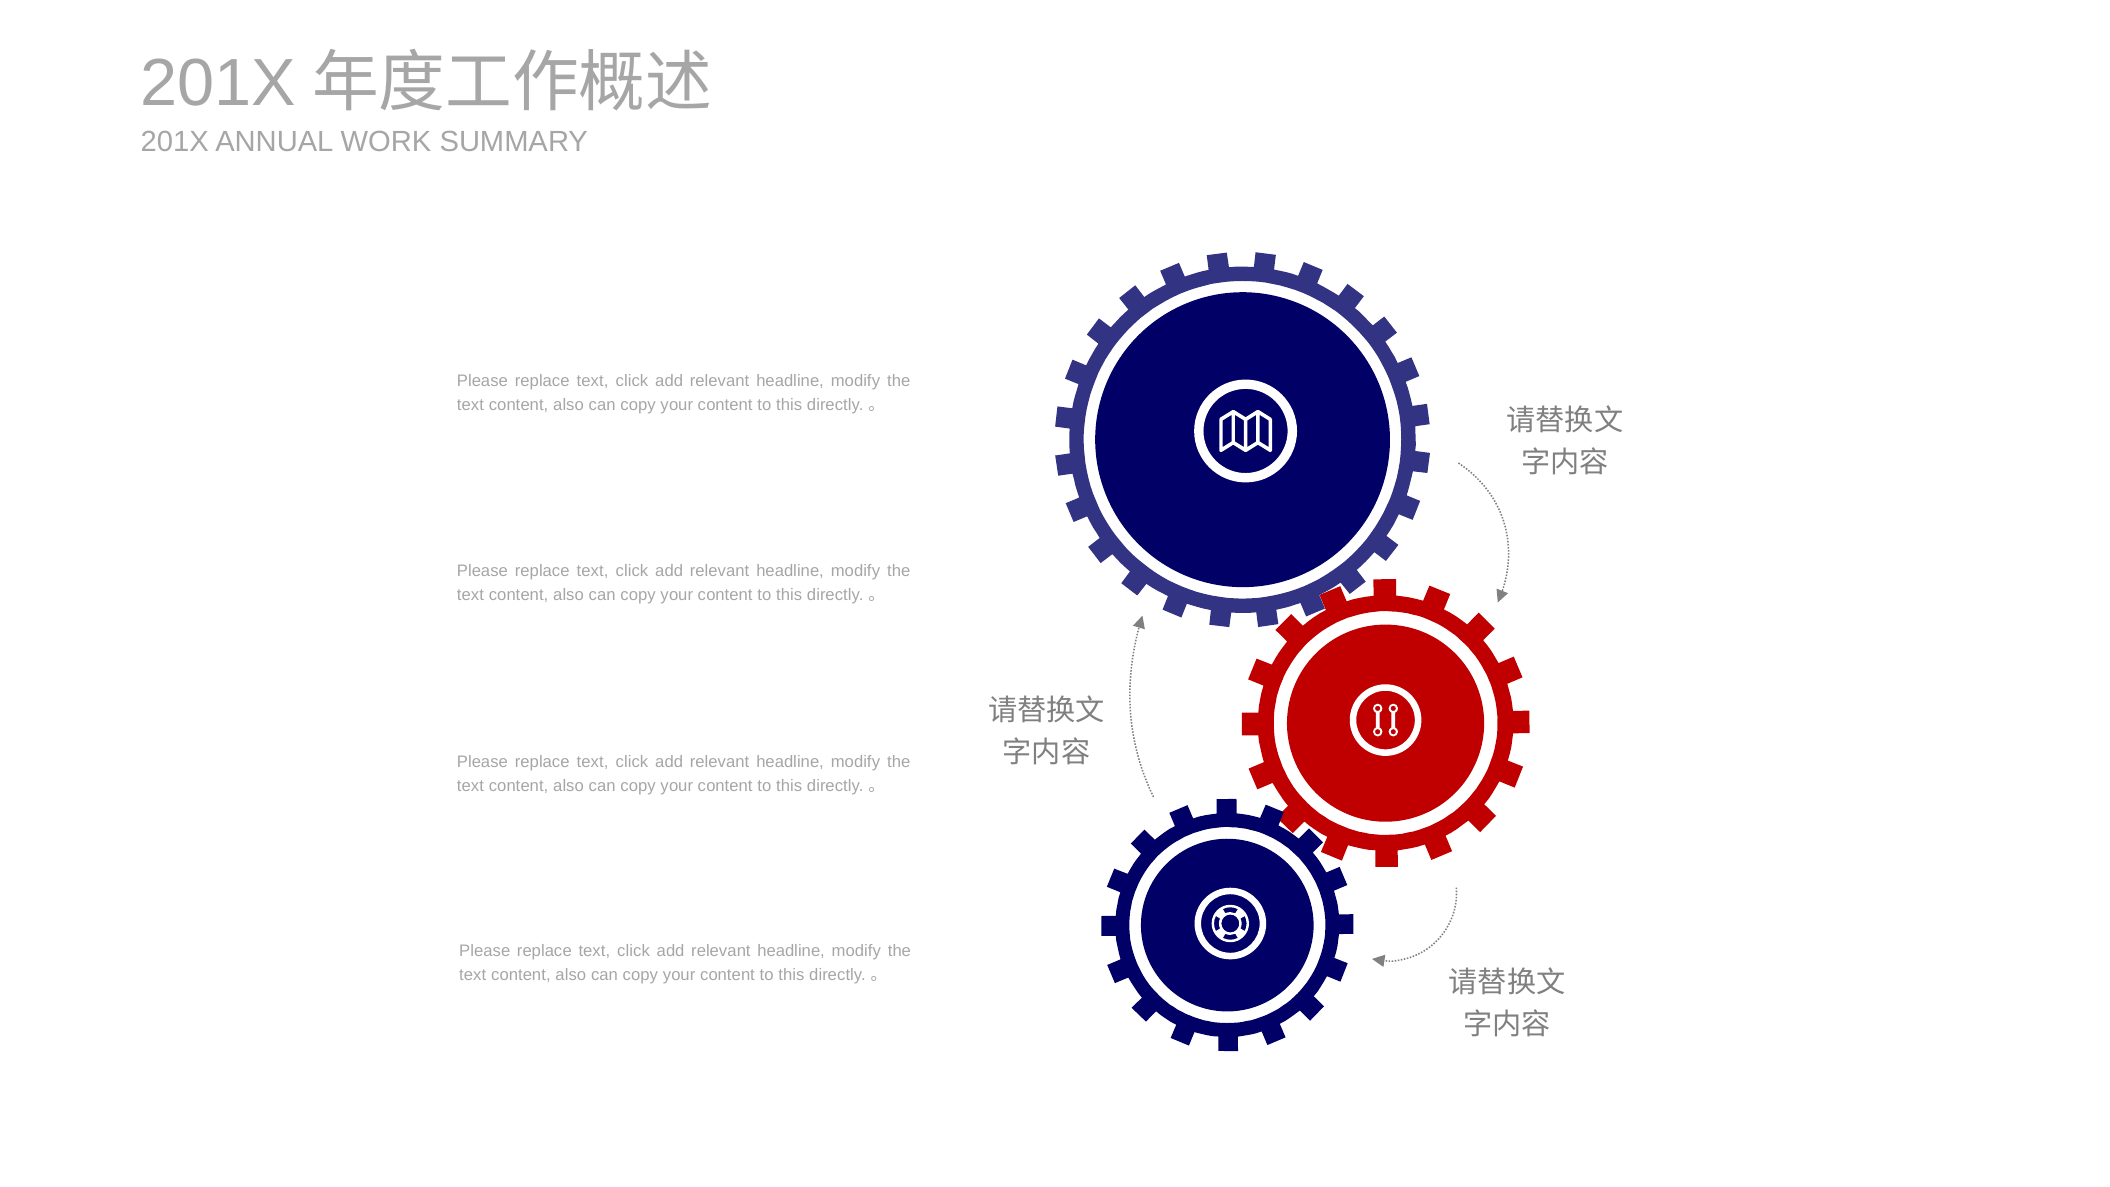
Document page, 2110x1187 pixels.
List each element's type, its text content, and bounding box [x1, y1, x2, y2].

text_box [896, 368, 1669, 902]
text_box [1349, 684, 1422, 756]
text_box 201X ANNUAL WORK SUMMARY [140, 122, 602, 158]
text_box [1194, 887, 1267, 960]
text_box Please replace text, click add relevant headline, modify the text content, also can copy your content to this directly.。 [444, 928, 939, 991]
text_box Please replace text, click add relevant headline, modify the text content, also can copy your content to this directly.。 [439, 357, 929, 446]
text_box Please replace text, click add relevant headline, modify the text content, also can copy your content to this directly.。 [439, 547, 896, 636]
text_box Please replace text, click add relevant headline, modify the text content, also can copy your content to this directly.。 [439, 737, 896, 827]
text_box 请替换文字内容 [1425, 947, 1589, 1032]
text_box 201X年度工作概述 [140, 38, 789, 119]
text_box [1194, 379, 1298, 483]
